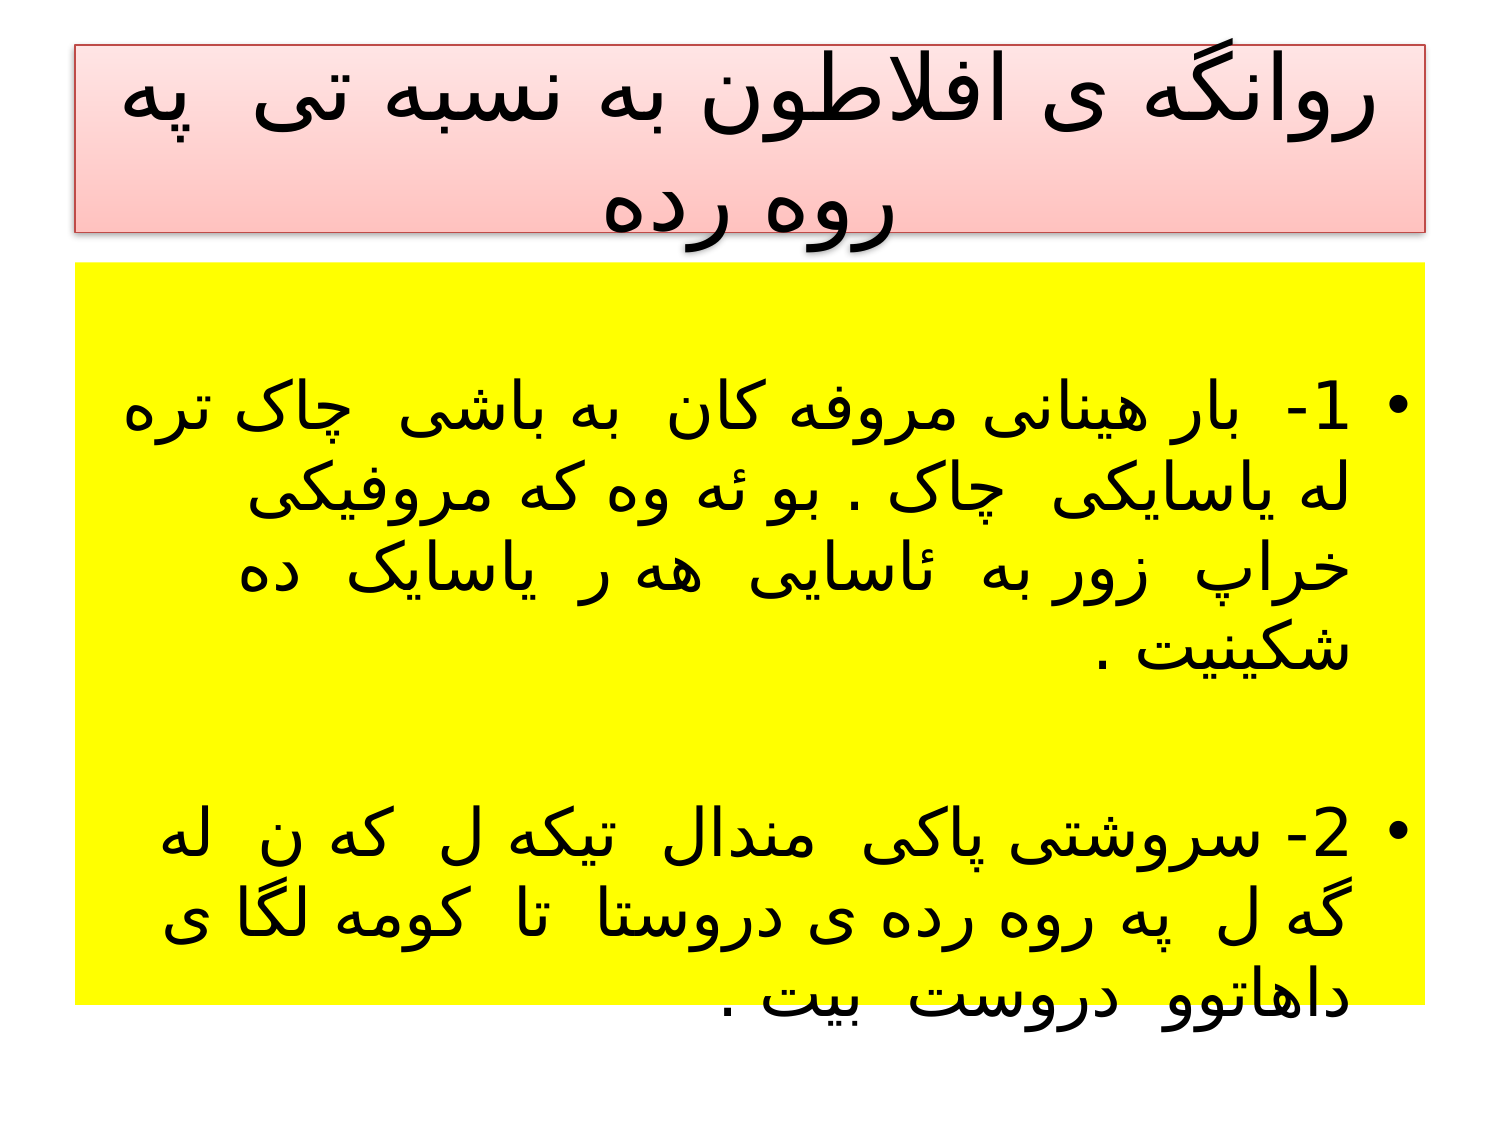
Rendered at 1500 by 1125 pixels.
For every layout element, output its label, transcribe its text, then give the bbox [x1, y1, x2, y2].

title روانگه ی افلاطون به نسبه تی په روه رده [74, 44, 1426, 233]
list 1- بار هینانی مروفه کان به باشی چاک تره له یاسایکی چاک . بو ئه وه كه مروفیکی خراپ زور به ئاسایی هه ر یاسایک ده شکینیت . 2- سروشتی پاکی مندال تیکه ل که ن له گه ل په روه رده ی دروستا تا کومه لگا ی داهاتوو دروست بیت . [75, 262, 1425, 1005]
